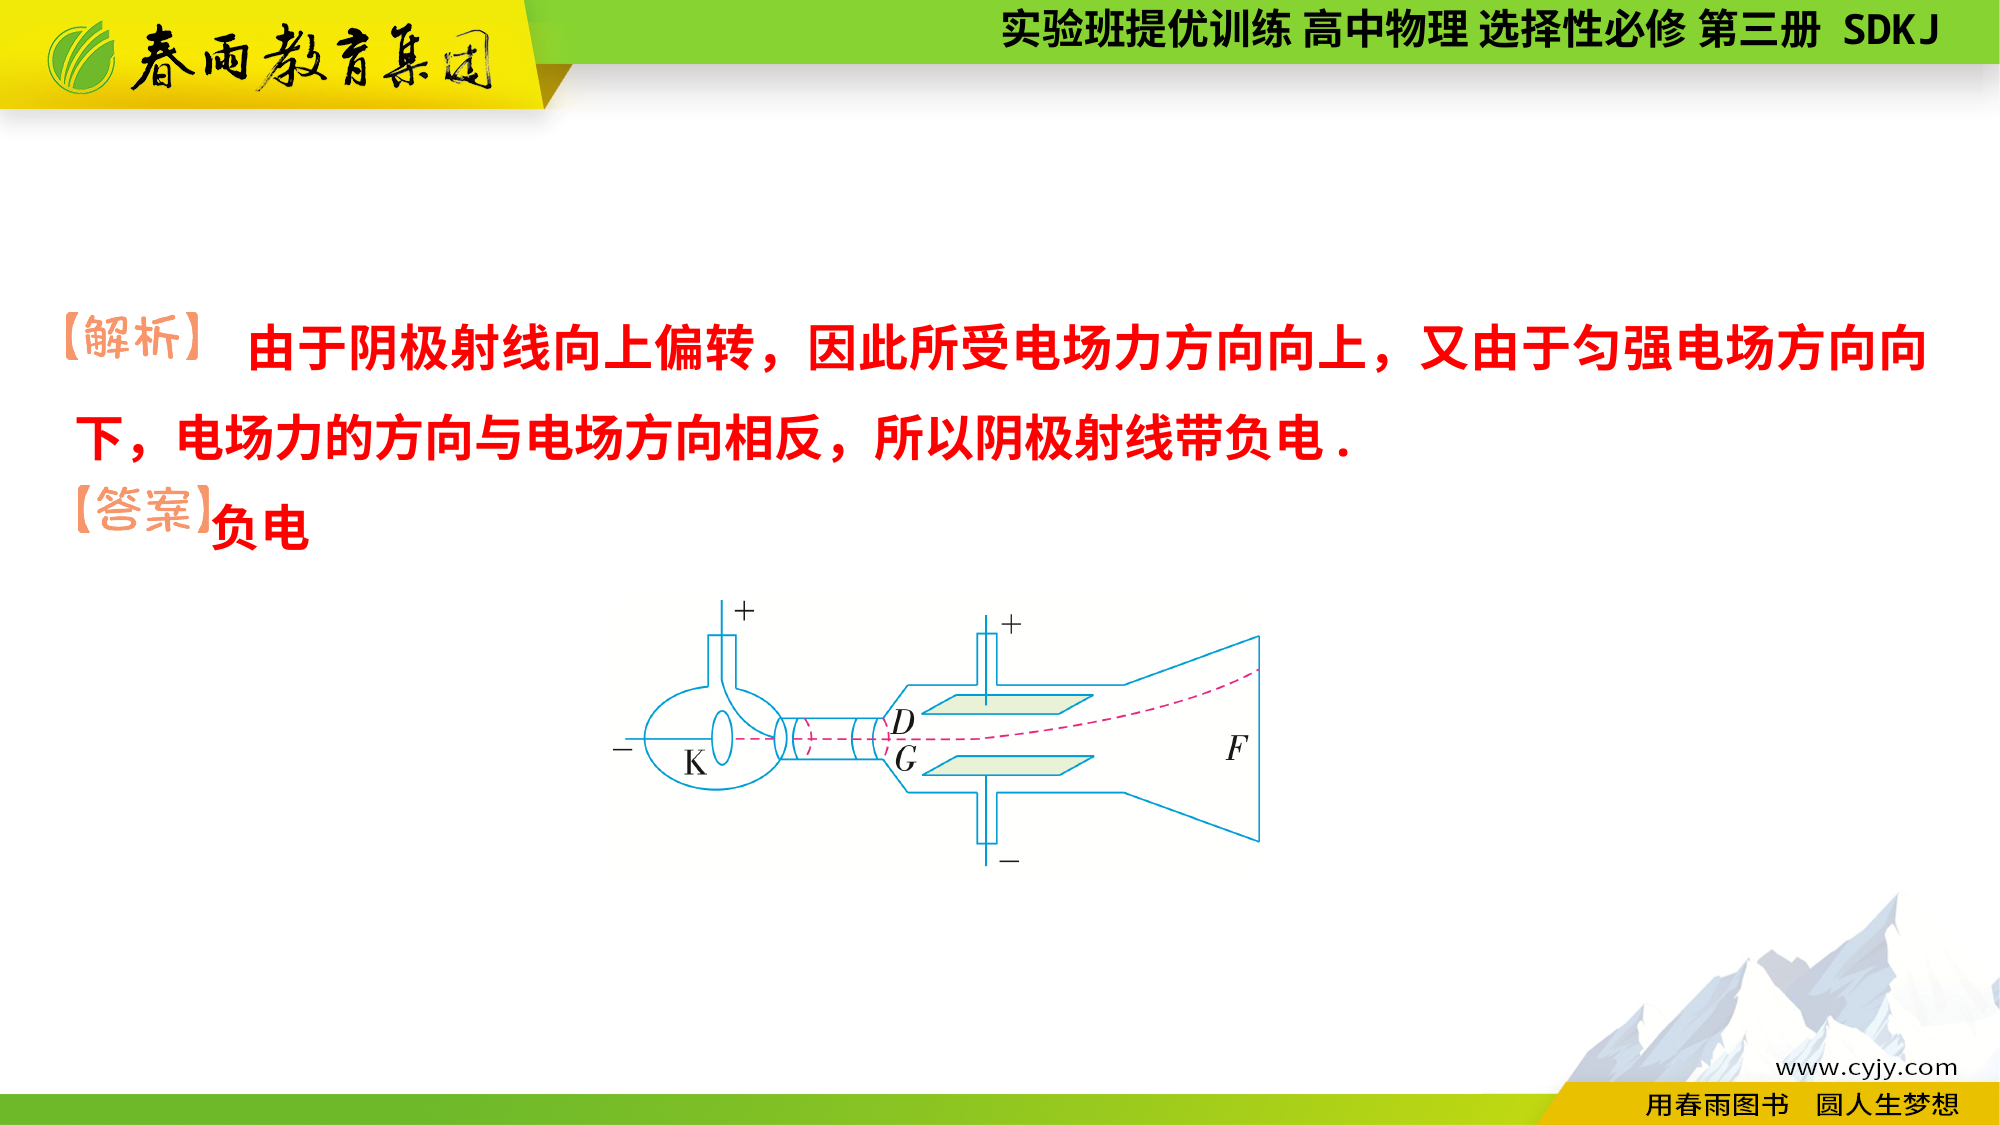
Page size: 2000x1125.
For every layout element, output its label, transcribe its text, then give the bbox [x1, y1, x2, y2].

list 由于阴极射线向上偏转，因此所受电场力方向向上，又由于匀强电场方向向下，电场力的方向与电场方向相反，所以阴极射线带负电. [59, 278, 1944, 459]
picture [0, 0, 2000, 1125]
text_box 负电 [59, 459, 1944, 565]
